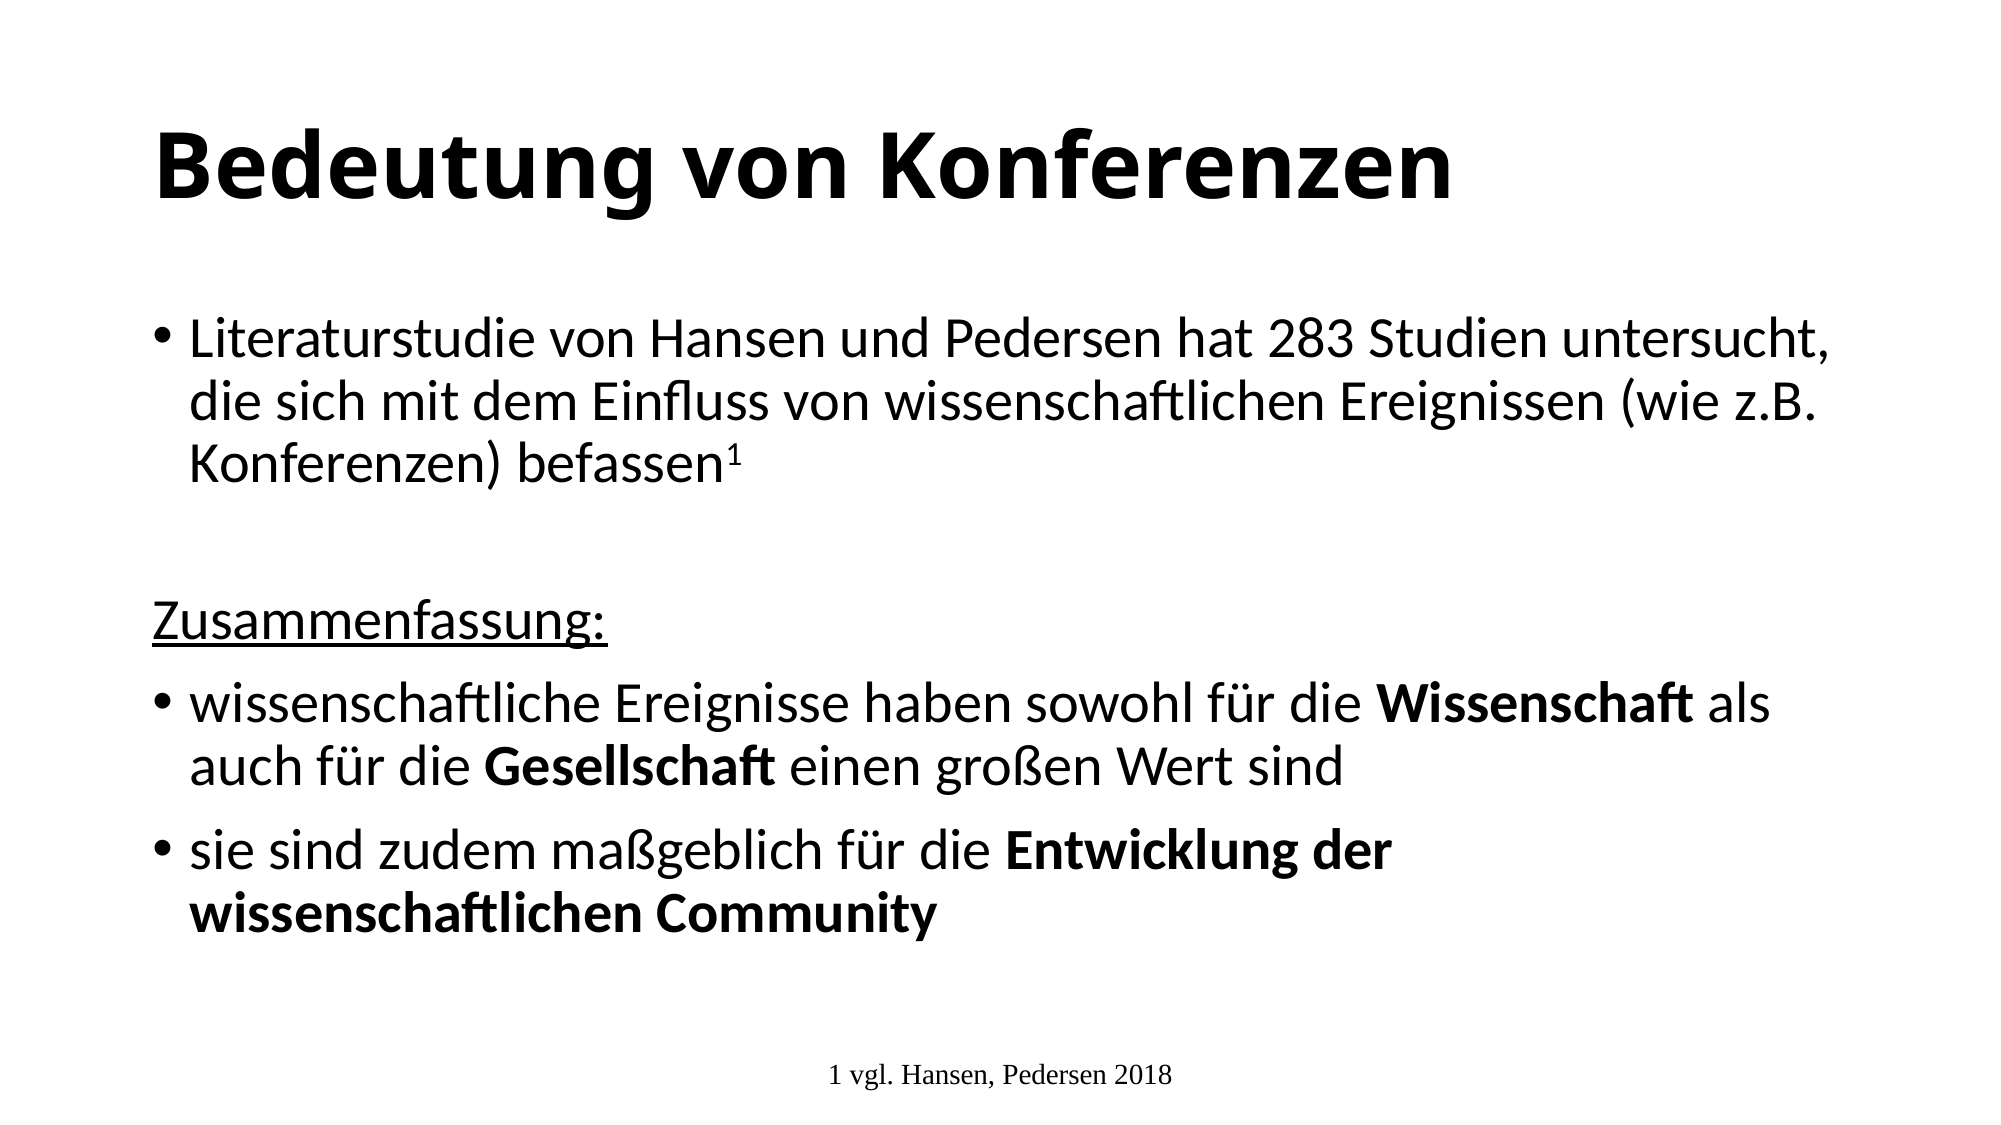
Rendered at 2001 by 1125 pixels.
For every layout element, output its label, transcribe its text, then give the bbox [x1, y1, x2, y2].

footer 1 vgl. Hansen, Pedersen 2018 [662, 1042, 1338, 1103]
title Bedeutung von Konferenzen [137, 59, 1863, 278]
list Literaturstudie von Hansen und Pedersen hat 283 Studien untersucht, die sich mit dem Einfluss von wissenschaftlichen Ereignissen (wie z.B. Konferenzen) befassen1 Zusammenfassung: wissenschaftliche Ereignisse haben sowohl für die Wissenschaft als auch für die Gesellschaft einen großen Wert sind sie sind zudem maßgeblich für die Entwicklung der wissenschaftlichen Community [137, 299, 1863, 1014]
